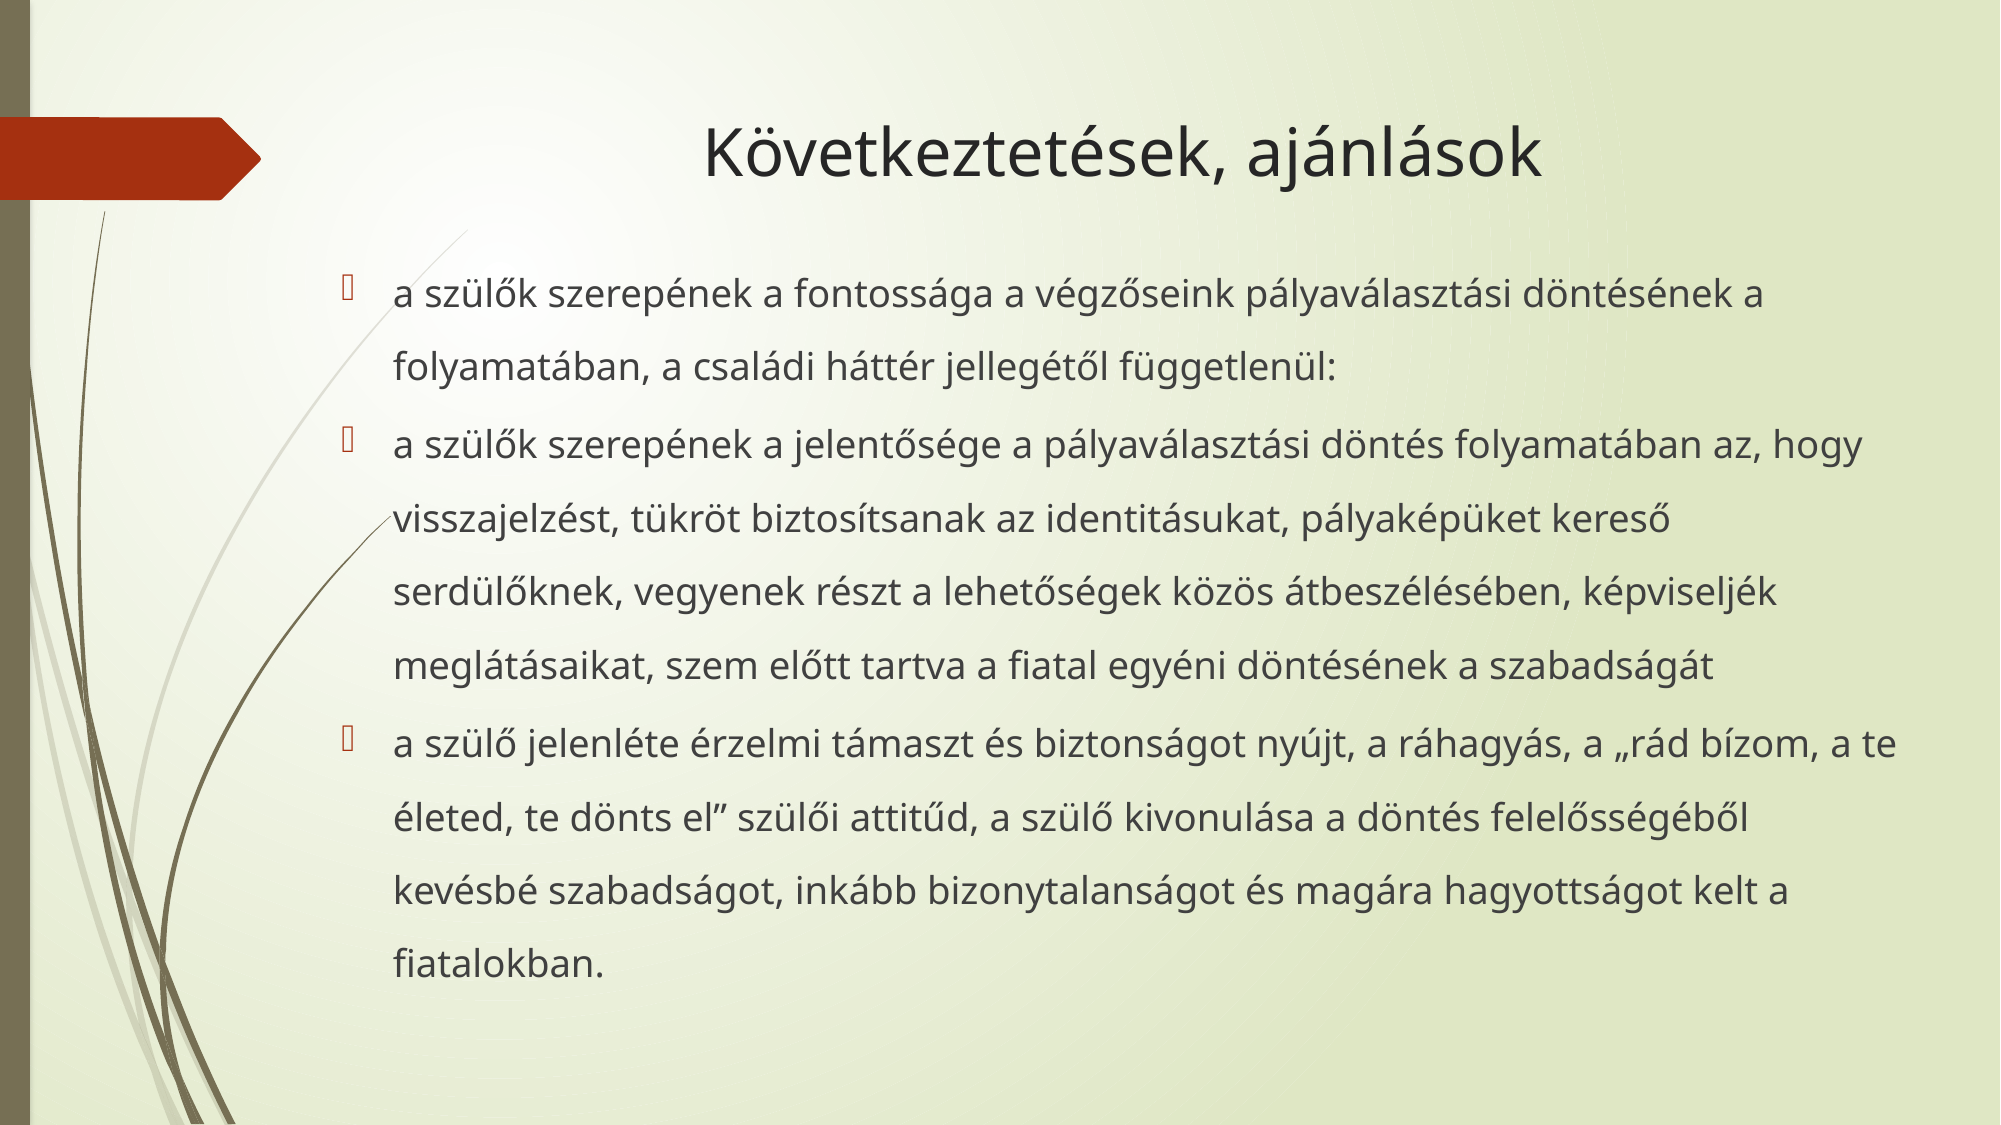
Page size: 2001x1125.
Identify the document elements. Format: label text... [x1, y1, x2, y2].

title Következtetések, ajánlások [359, 102, 1888, 211]
list a szülők szerepének a fontossága a végzőseink pályaválasztási döntésének a folyamatában, a családi háttér jellegétől függetlenül: a szülők szerepének a jelentősége a pályaválasztási döntés folyamatában az, hogy visszajelzést, tükröt biztosítsanak az identitásukat, pályaképüket kereső serdülőknek, vegyenek részt a lehetőségek közös átbeszélésében, képviseljék meglátásaikat, szem előtt tartva a fiatal egyéni döntésének a szabadságát a szülő jelenléte érzelmi támaszt és biztonságot nyújt, a ráhagyás, a „rád bízom, a te életed, te dönts el” szülői attitűd, a szülő kivonulása a döntés felelősségéből kevésbé szabadságot, inkább bizonytalanságot és magára hagyottságot kelt a fiatalokban. [326, 211, 1921, 1096]
